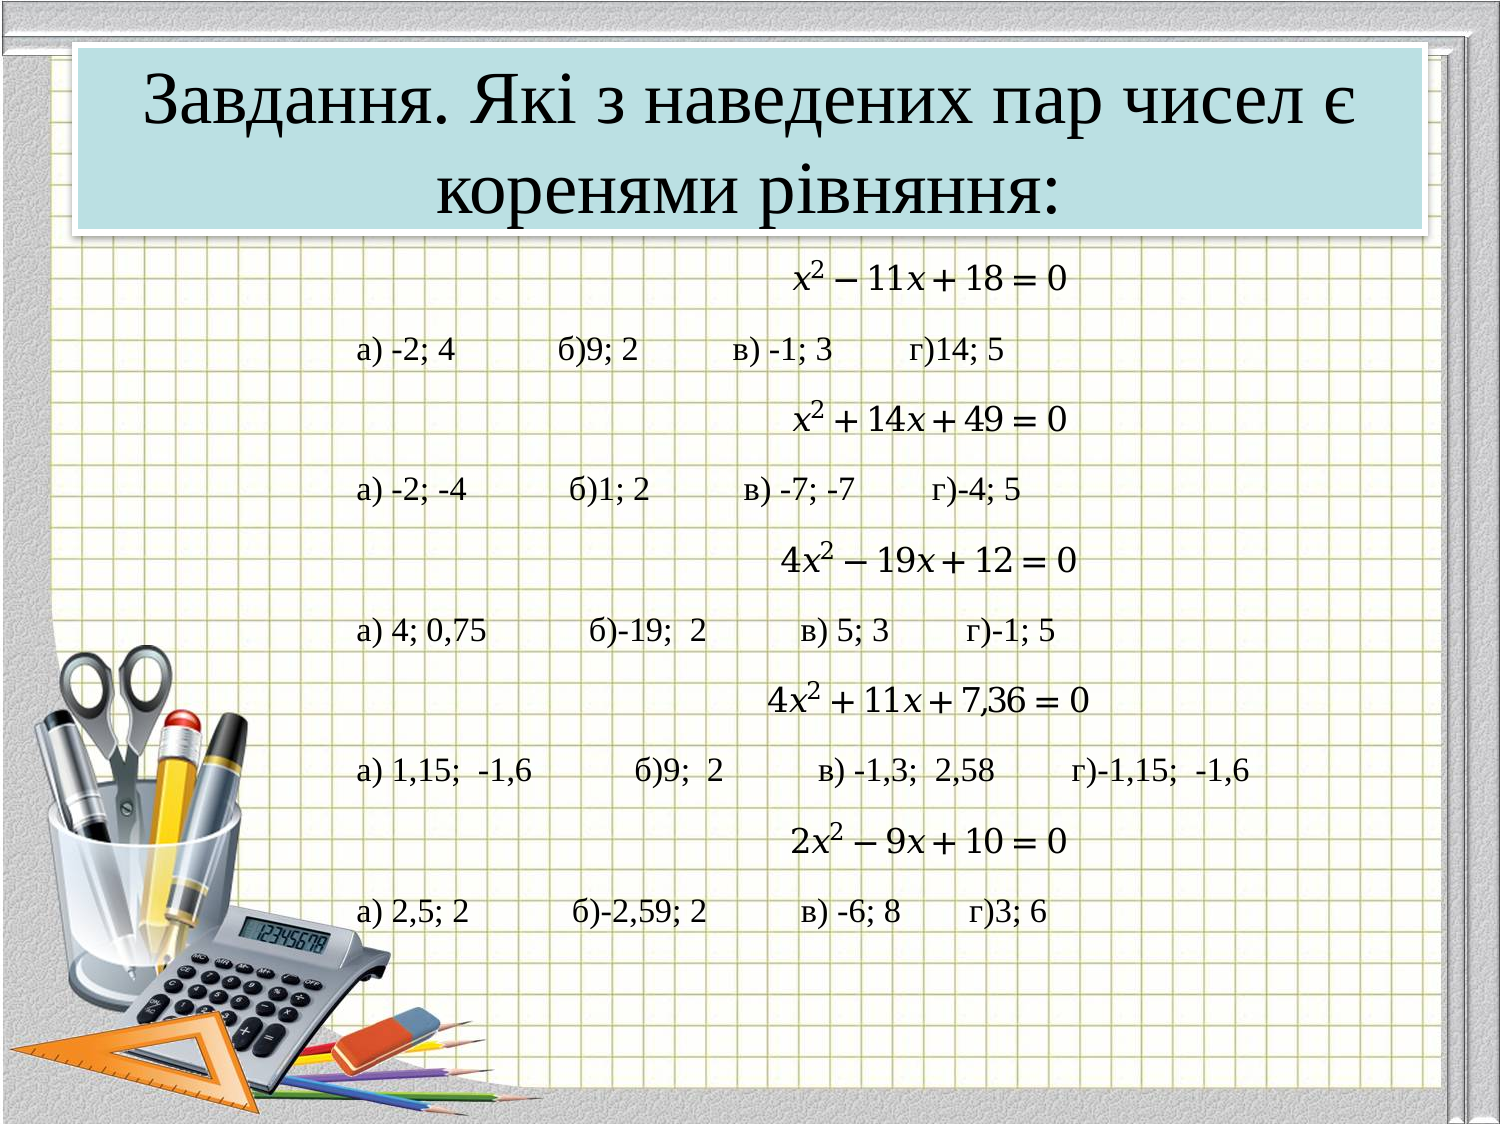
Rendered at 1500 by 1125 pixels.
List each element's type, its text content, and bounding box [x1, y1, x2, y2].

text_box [356, 257, 1500, 962]
title Завдання. Які з наведених пар чисел є коренями рівняння: [72, 42, 1428, 236]
picture [0, 0, 1500, 1125]
